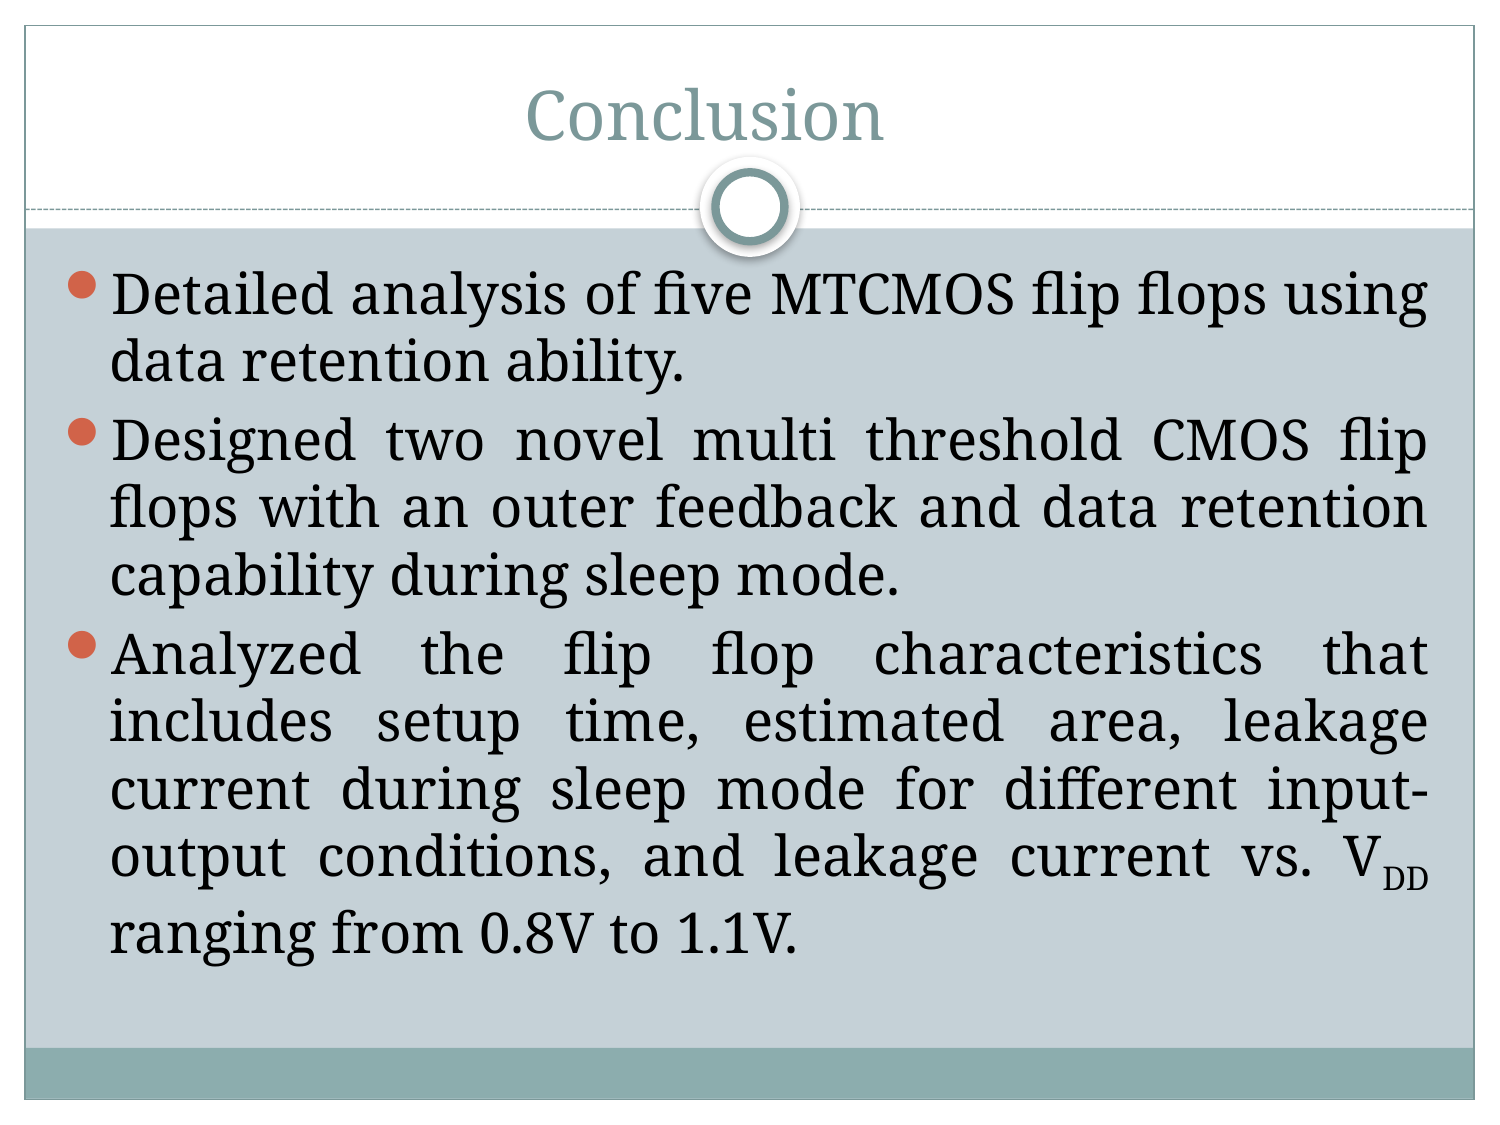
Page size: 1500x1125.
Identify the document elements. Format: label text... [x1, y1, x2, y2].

list Detailed analysis of five MTCMOS flip flops using data retention ability. Designed two novel multi threshold CMOS flip flops with an outer feedback and data retention capability during sleep mode. Analyzed the flip flop characteristics that includes setup time, estimated area, leakage current during sleep mode for different input-output conditions, and leakage current vs. VDD ranging from 0.8V to 1.1V. [49, 250, 1445, 1001]
title Conclusion [49, 37, 1450, 162]
